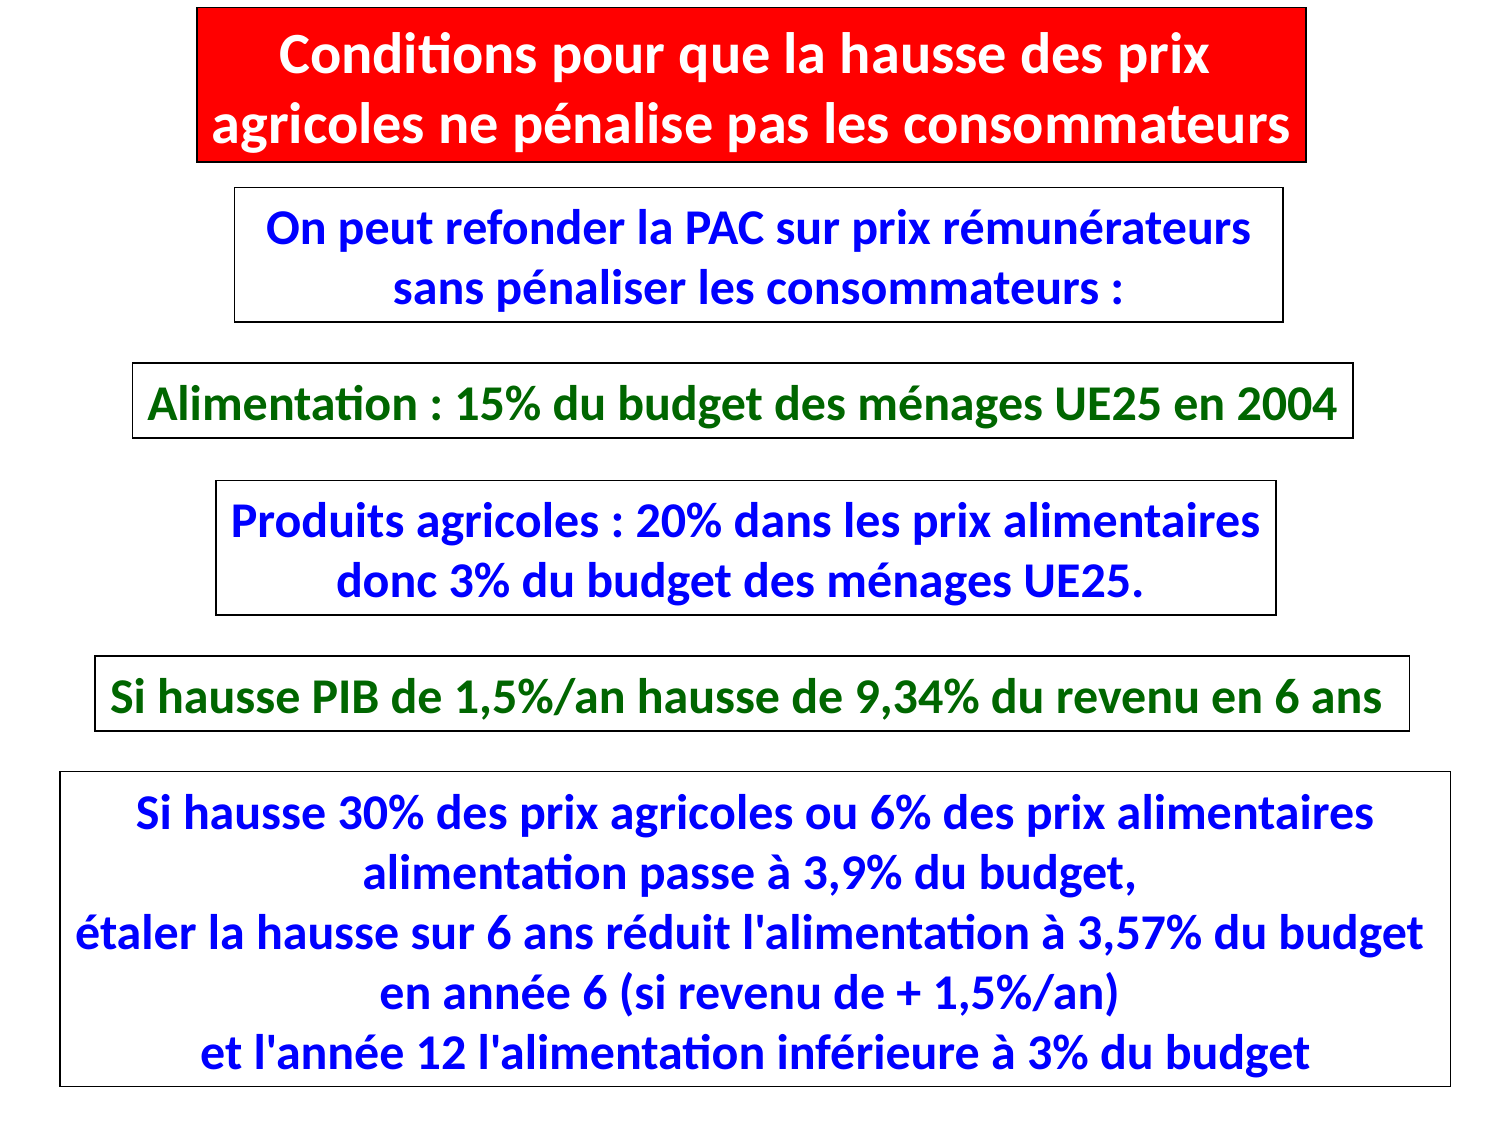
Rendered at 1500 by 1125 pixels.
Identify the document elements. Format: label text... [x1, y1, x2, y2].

text_box On peut refonder la PAC sur prix rémunérateurs sans pénaliser les consommateurs : [234, 187, 1284, 323]
text_box Si hausse PIB de 1,5%/an hausse de 9,34% du revenu en 6 ans [95, 656, 1410, 731]
text_box Si hausse 30% des prix agricoles ou 6% des prix alimentaires alimentation passe à 3,9% du budget, étaler la hausse sur 6 ans réduit l'alimentation à 3,57% du budget en année 6 (si revenu de + 1,5%/an) et l'année 12 l'alimentation inférieure à 3% du budget [60, 771, 1451, 1087]
text_box Produits agricoles : 20% dans les prix alimentaires donc 3% du budget des ménages UE25. [215, 480, 1276, 616]
text_box Alimentation : 15% du budget des ménages UE25 en 2004 [132, 363, 1353, 438]
text_box Conditions pour que la hausse des prix agricoles ne pénalise pas les consommateurs [197, 7, 1306, 163]
